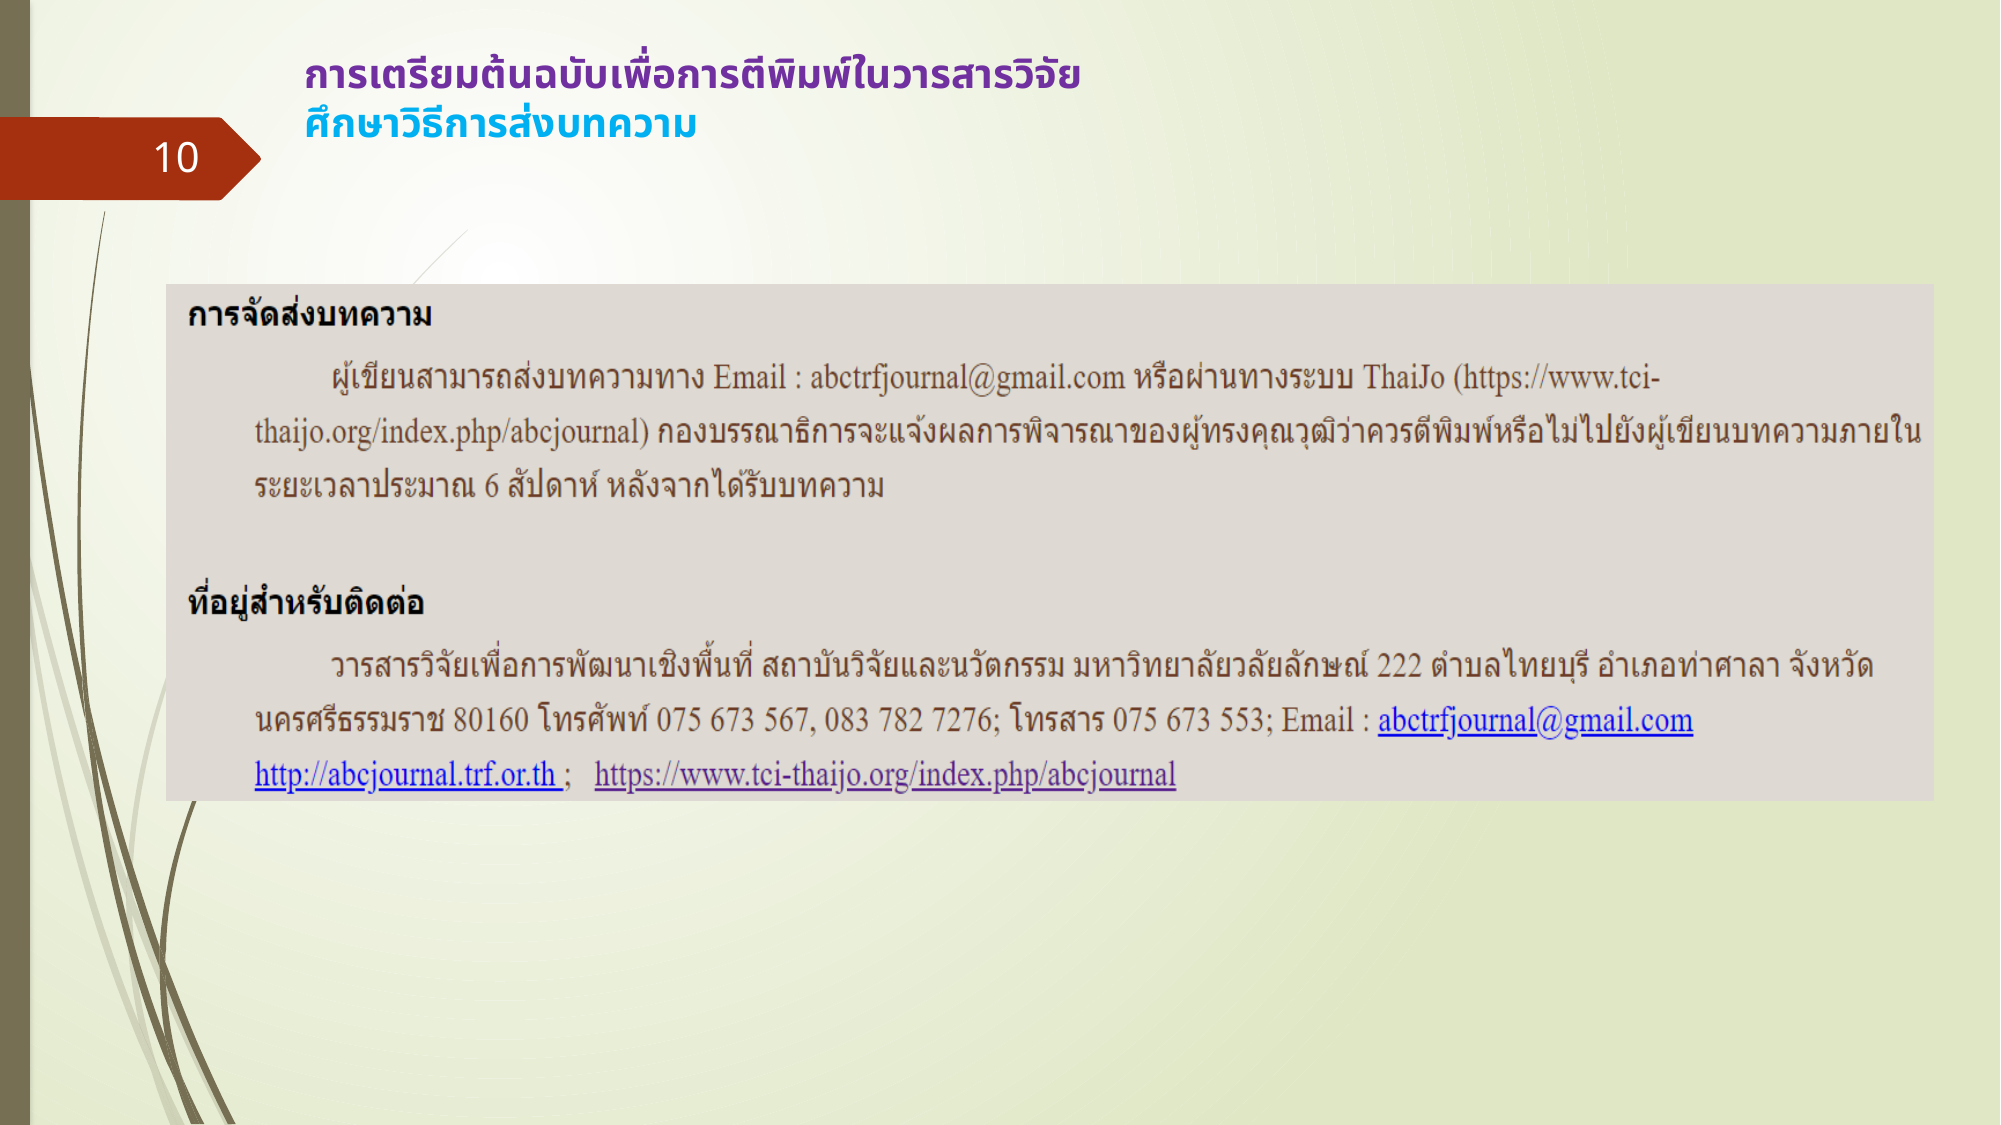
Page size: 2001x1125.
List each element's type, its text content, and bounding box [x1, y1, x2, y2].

picture [166, 284, 1934, 801]
title การเตรียมต้นฉบับเพื่อการตีพิมพ์ในวารสารวิจัย ศึกษาวิธีการส่งบทความ [289, 40, 1752, 251]
slide_number 10 [87, 129, 216, 190]
